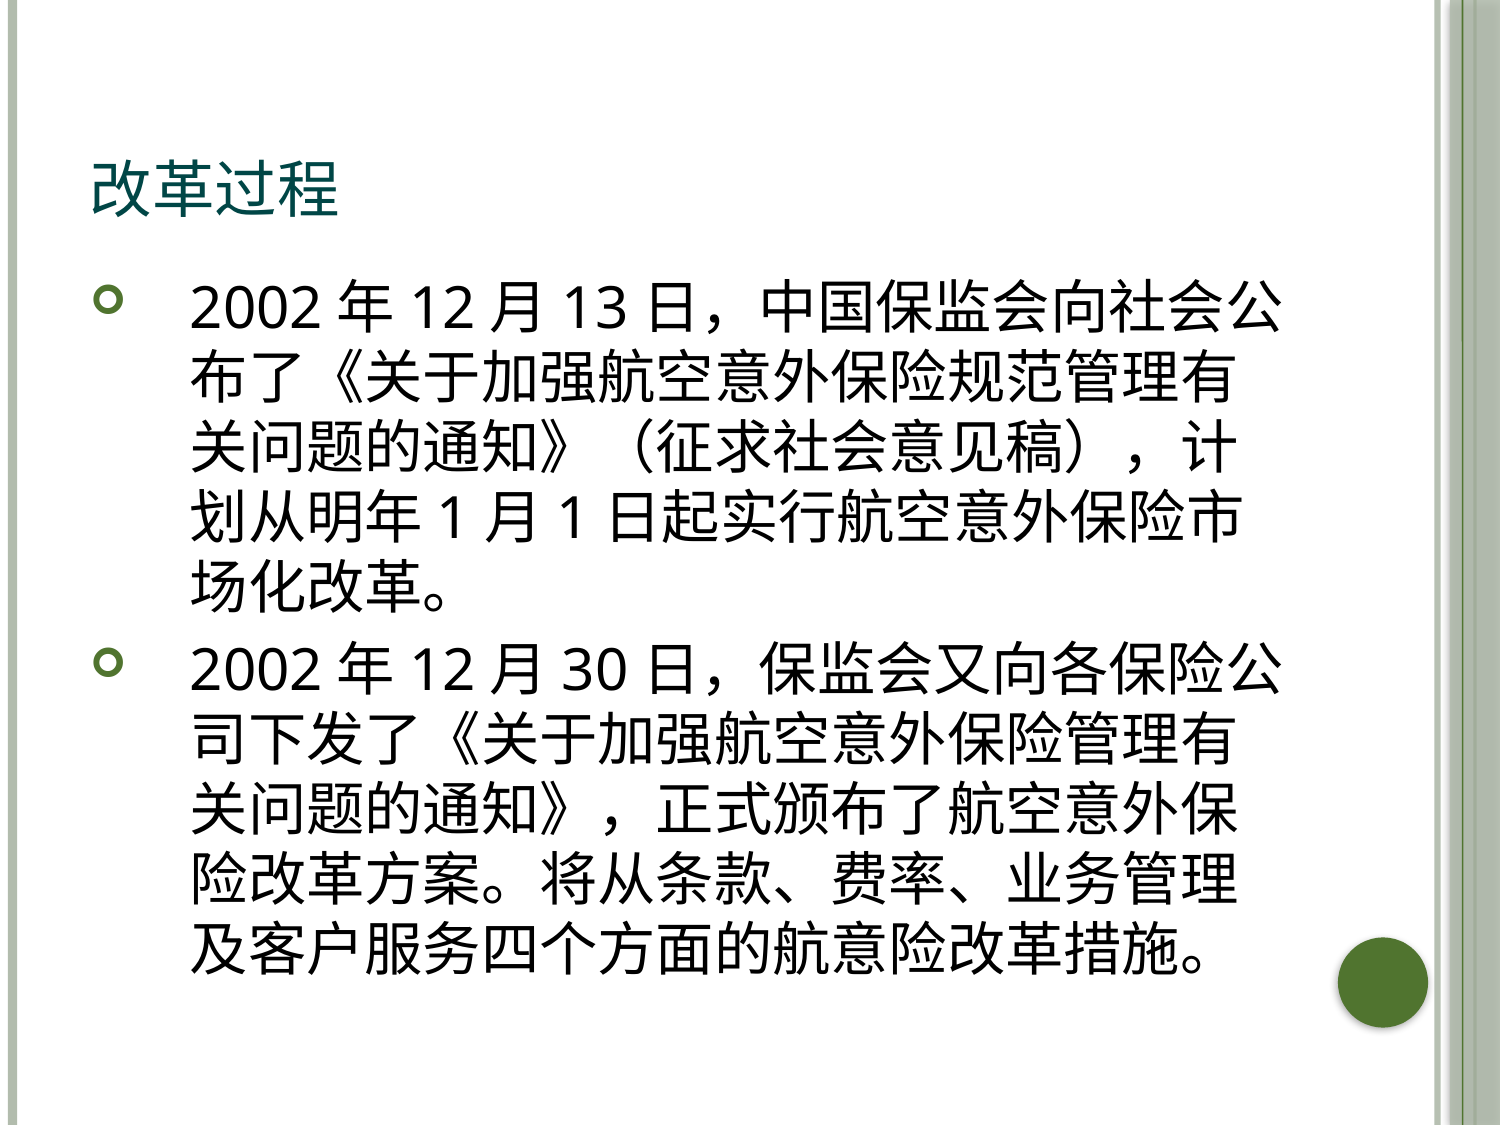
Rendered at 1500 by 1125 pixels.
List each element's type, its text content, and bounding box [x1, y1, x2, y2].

title 改革过程 [75, 45, 1300, 233]
list 2002年12月13日，中国保监会向社会公布了《关于加强航空意外保险规范管理有关问题的通知》（征求社会意见稿），计划从明年1月1日起实行航空意外保险市场化改革。 2002年12月30日，保监会又向各保险公司下发了《关于加强航空意外保险管理有关问题的通知》，正式颁布了航空意外保险改革方案。将从条款、费率、业务管理及客户服务四个方面的航意险改革措施。 [74, 262, 1301, 1063]
